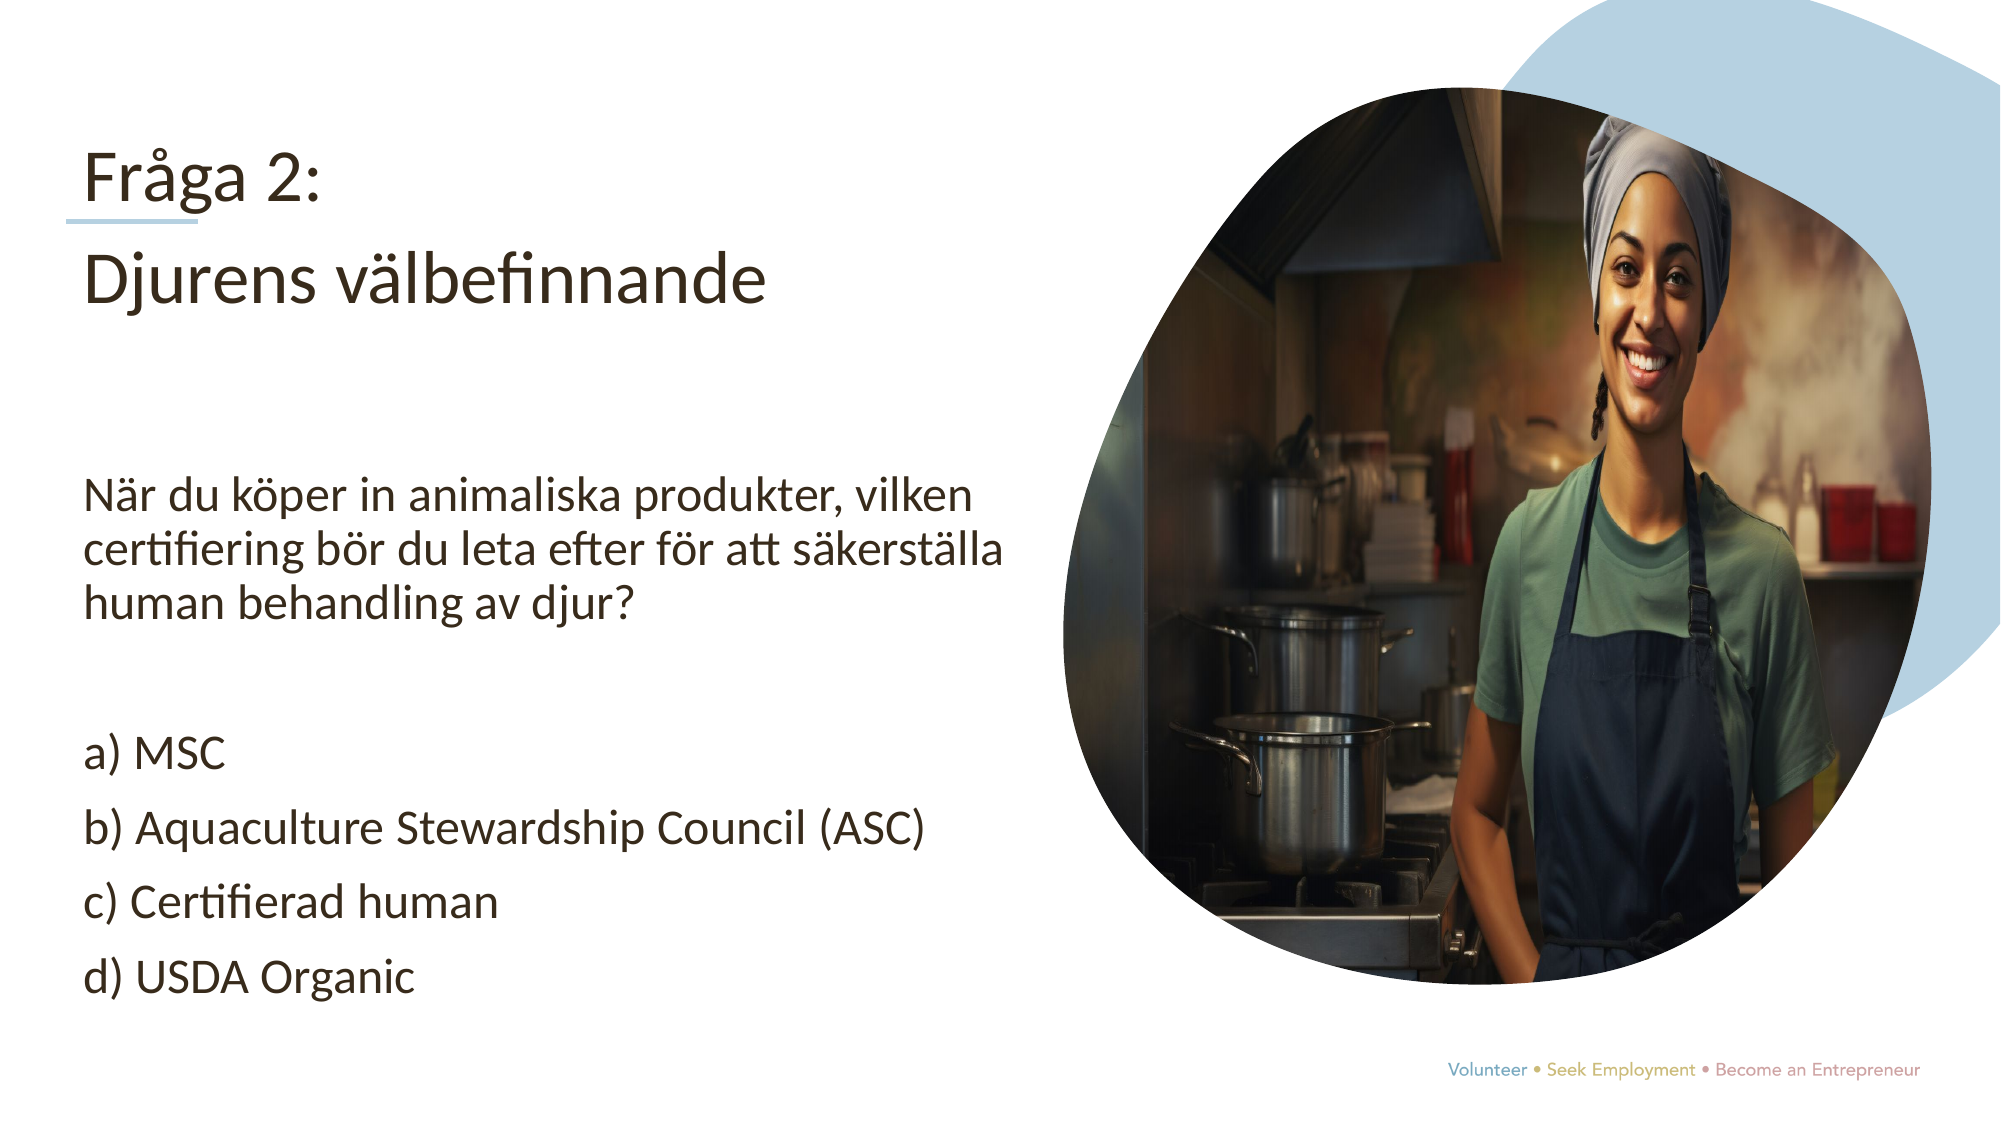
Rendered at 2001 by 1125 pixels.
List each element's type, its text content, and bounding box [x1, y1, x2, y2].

text_box När du köper in animaliska produkter, vilken certifiering bör du leta efter för att säkerställa human behandling av djur? a) MSC b) Aquaculture Stewardship Council (ASC) c) Certifierad human d) USDA Organic [68, 461, 1035, 1043]
picture [1418, 1046, 1971, 1103]
text_box Fråga 2: Djurens välbefinnande [68, 129, 903, 356]
picture [1063, 87, 1932, 985]
